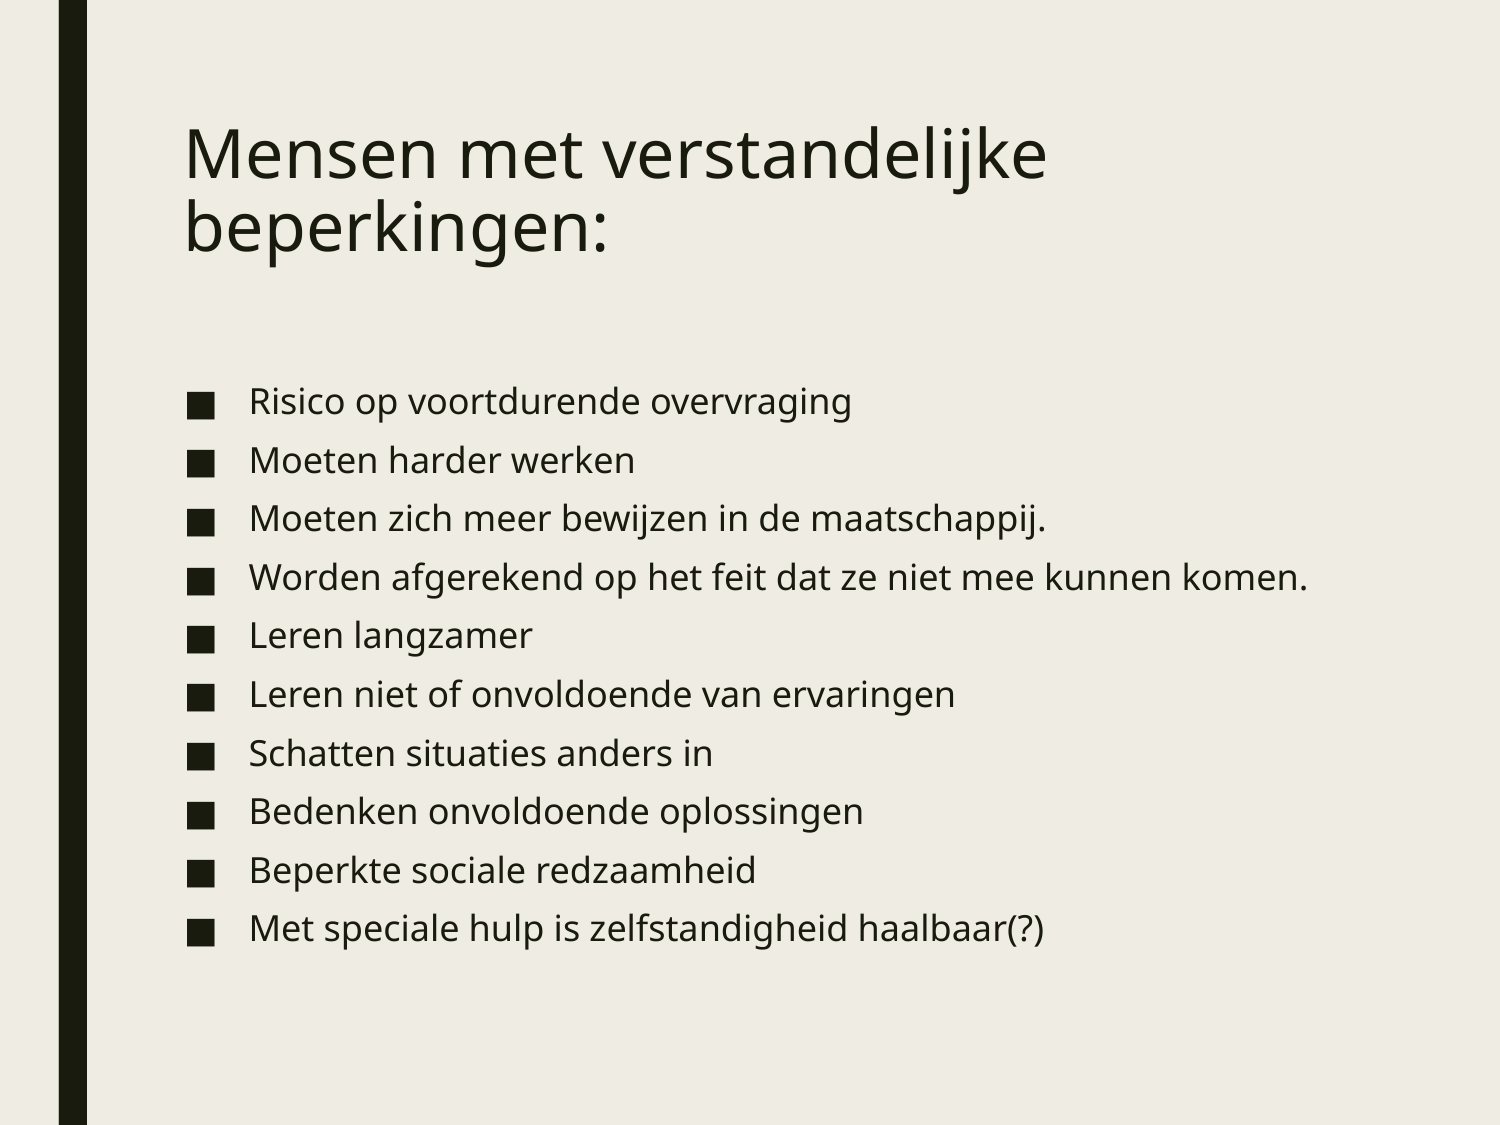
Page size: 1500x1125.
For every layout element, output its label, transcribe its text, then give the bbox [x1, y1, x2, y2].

title Mensen met verstandelijke beperkingen: [168, 112, 1351, 357]
list Risico op voortdurende overvraging Moeten harder werken Moeten zich meer bewijzen in de maatschappij. Worden afgerekend op het feit dat ze niet mee kunnen komen. Leren langzamer Leren niet of onvoldoende van ervaringen Schatten situaties anders in Bedenken onvoldoende oplossingen Beperkte sociale redzaamheid Met speciale hulp is zelfstandigheid haalbaar(?) [168, 375, 1351, 963]
